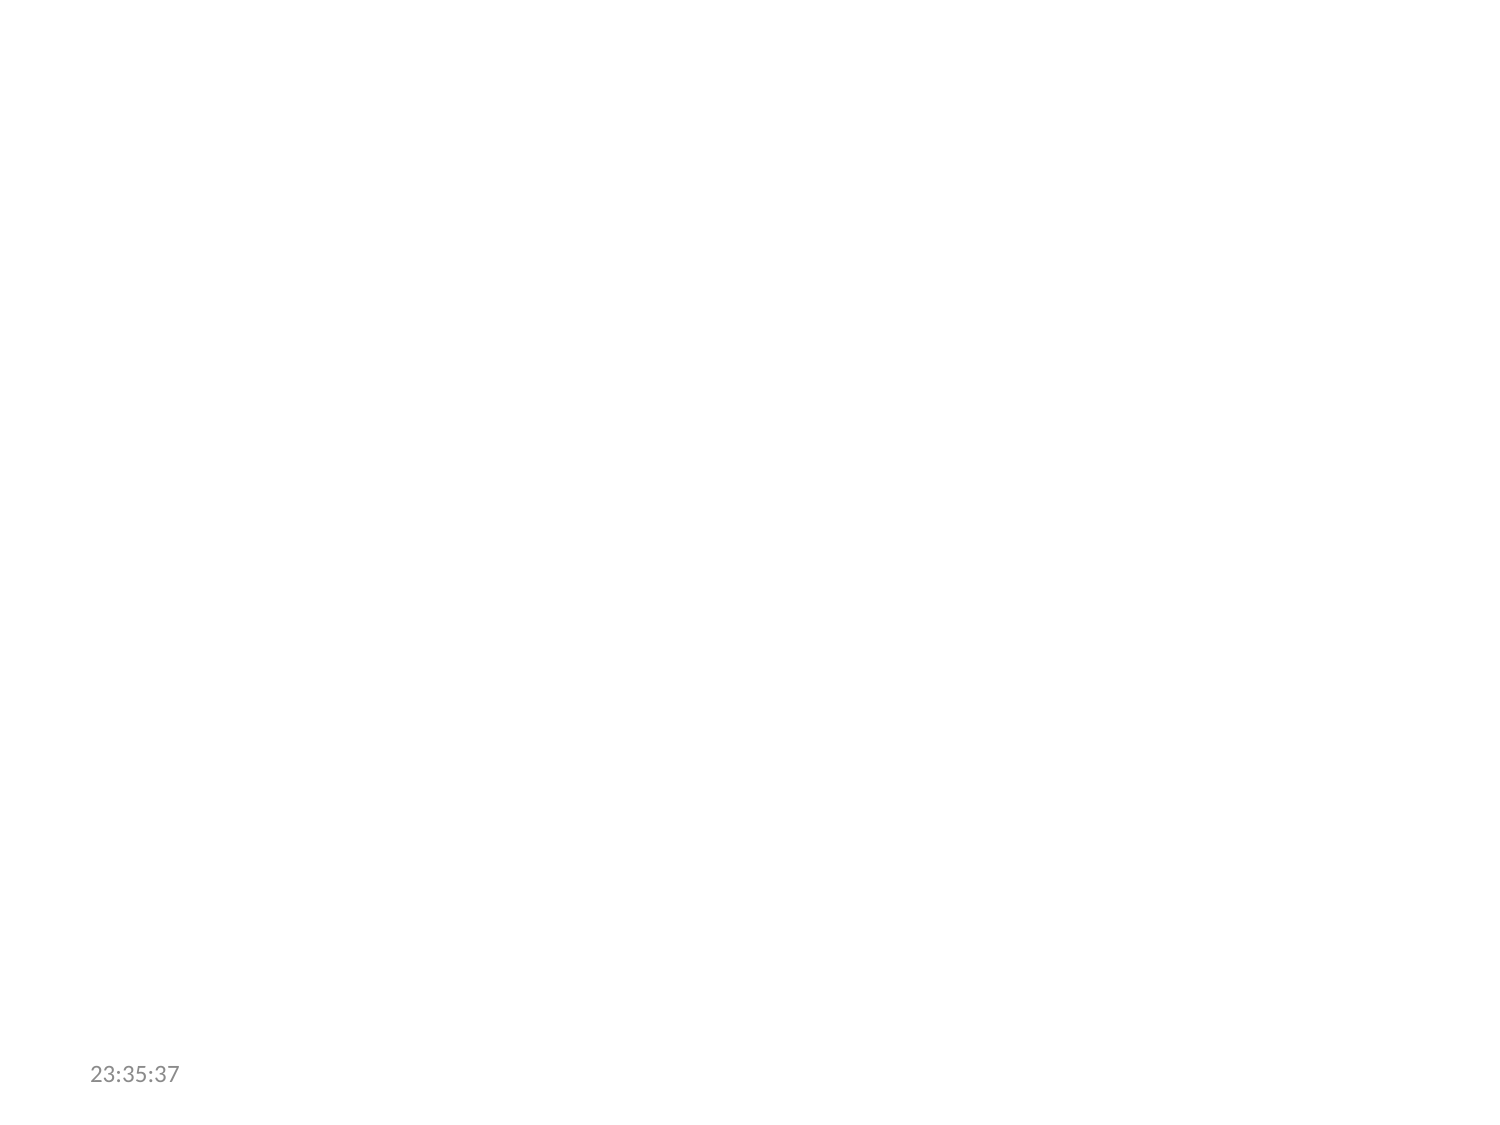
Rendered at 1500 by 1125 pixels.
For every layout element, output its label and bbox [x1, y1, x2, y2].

slide_number [75, 1042, 425, 1103]
